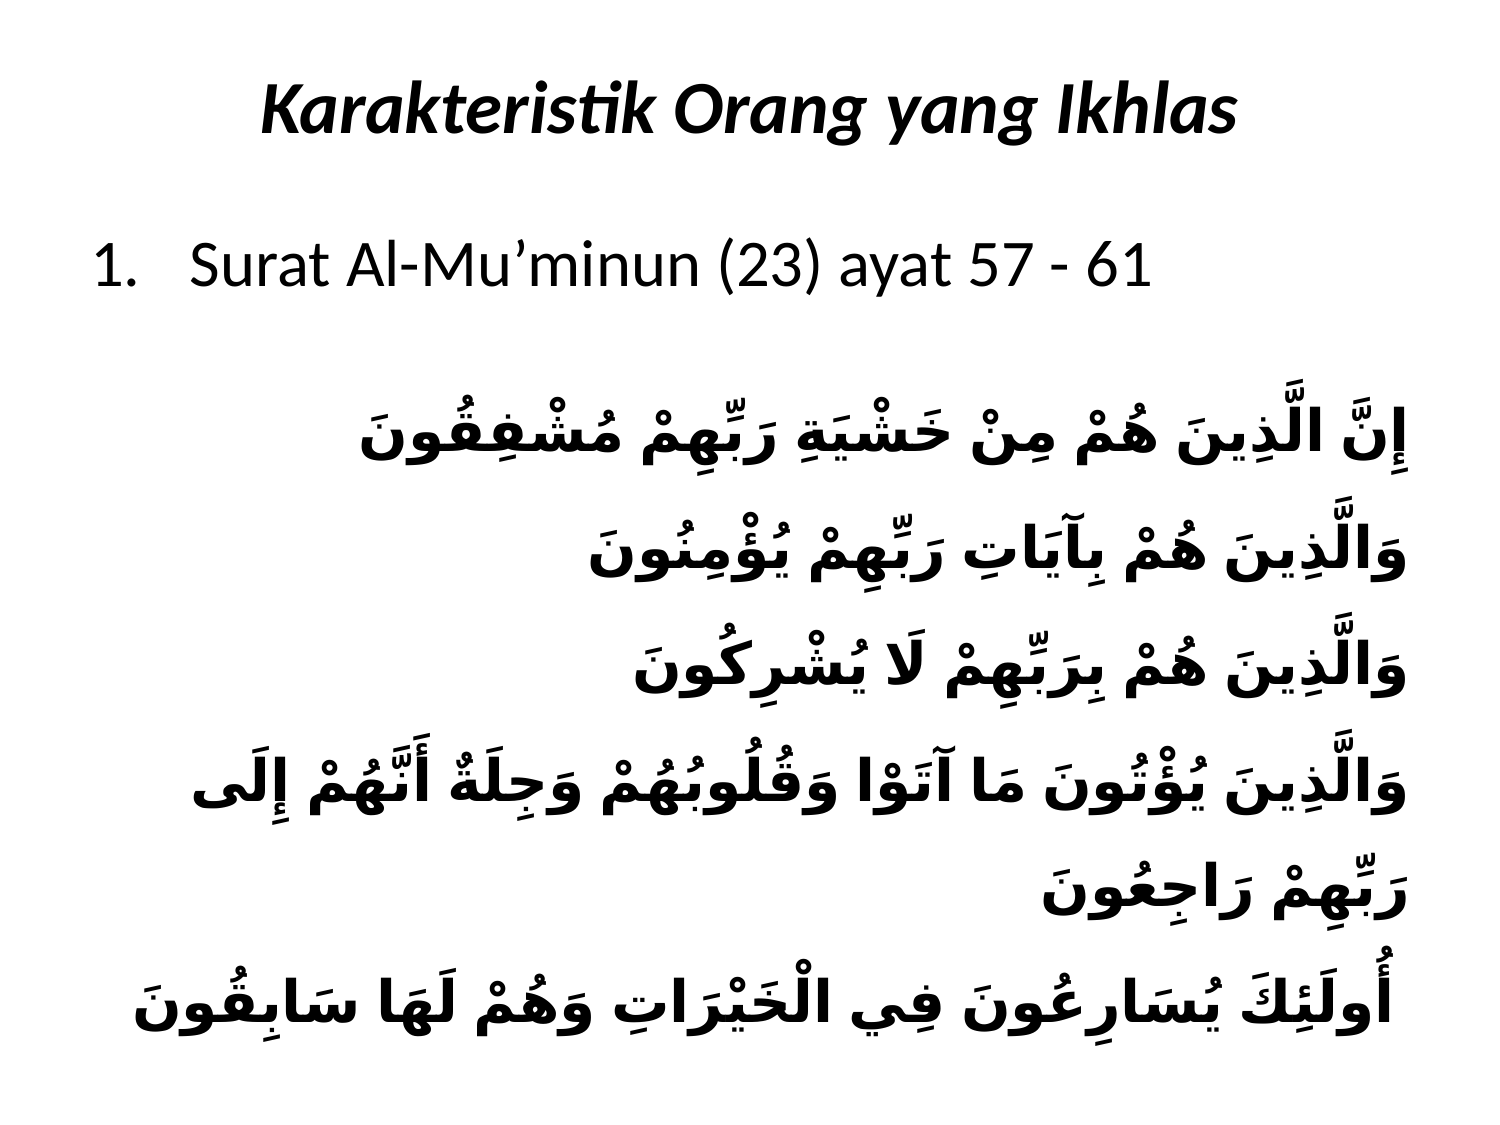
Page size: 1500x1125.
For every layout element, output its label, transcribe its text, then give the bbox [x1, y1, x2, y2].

list Surat Al-Mu’minun (23) ayat 57 - 61 إِنَّ الَّذِينَ هُمْ مِنْ خَشْيَةِ رَبِّهِمْ مُشْفِقُونَ وَالَّذِينَ هُمْ بِآيَاتِ رَبِّهِمْ يُؤْمِنُونَ وَالَّذِينَ هُمْ بِرَبِّهِمْ لَا يُشْرِكُونَ وَالَّذِينَ يُؤْتُونَ مَا آتَوْا وَقُلُوبُهُمْ وَجِلَةٌ أَنَّهُمْ إِلَى رَبِّهِمْ رَاجِعُونَ أُولَئِكَ يُسَارِعُونَ فِي الْخَيْرَاتِ وَهُمْ لَهَا سَابِقُونَ [75, 212, 1425, 1005]
title Karakteristik Orang yang Ikhlas [75, 45, 1425, 163]
